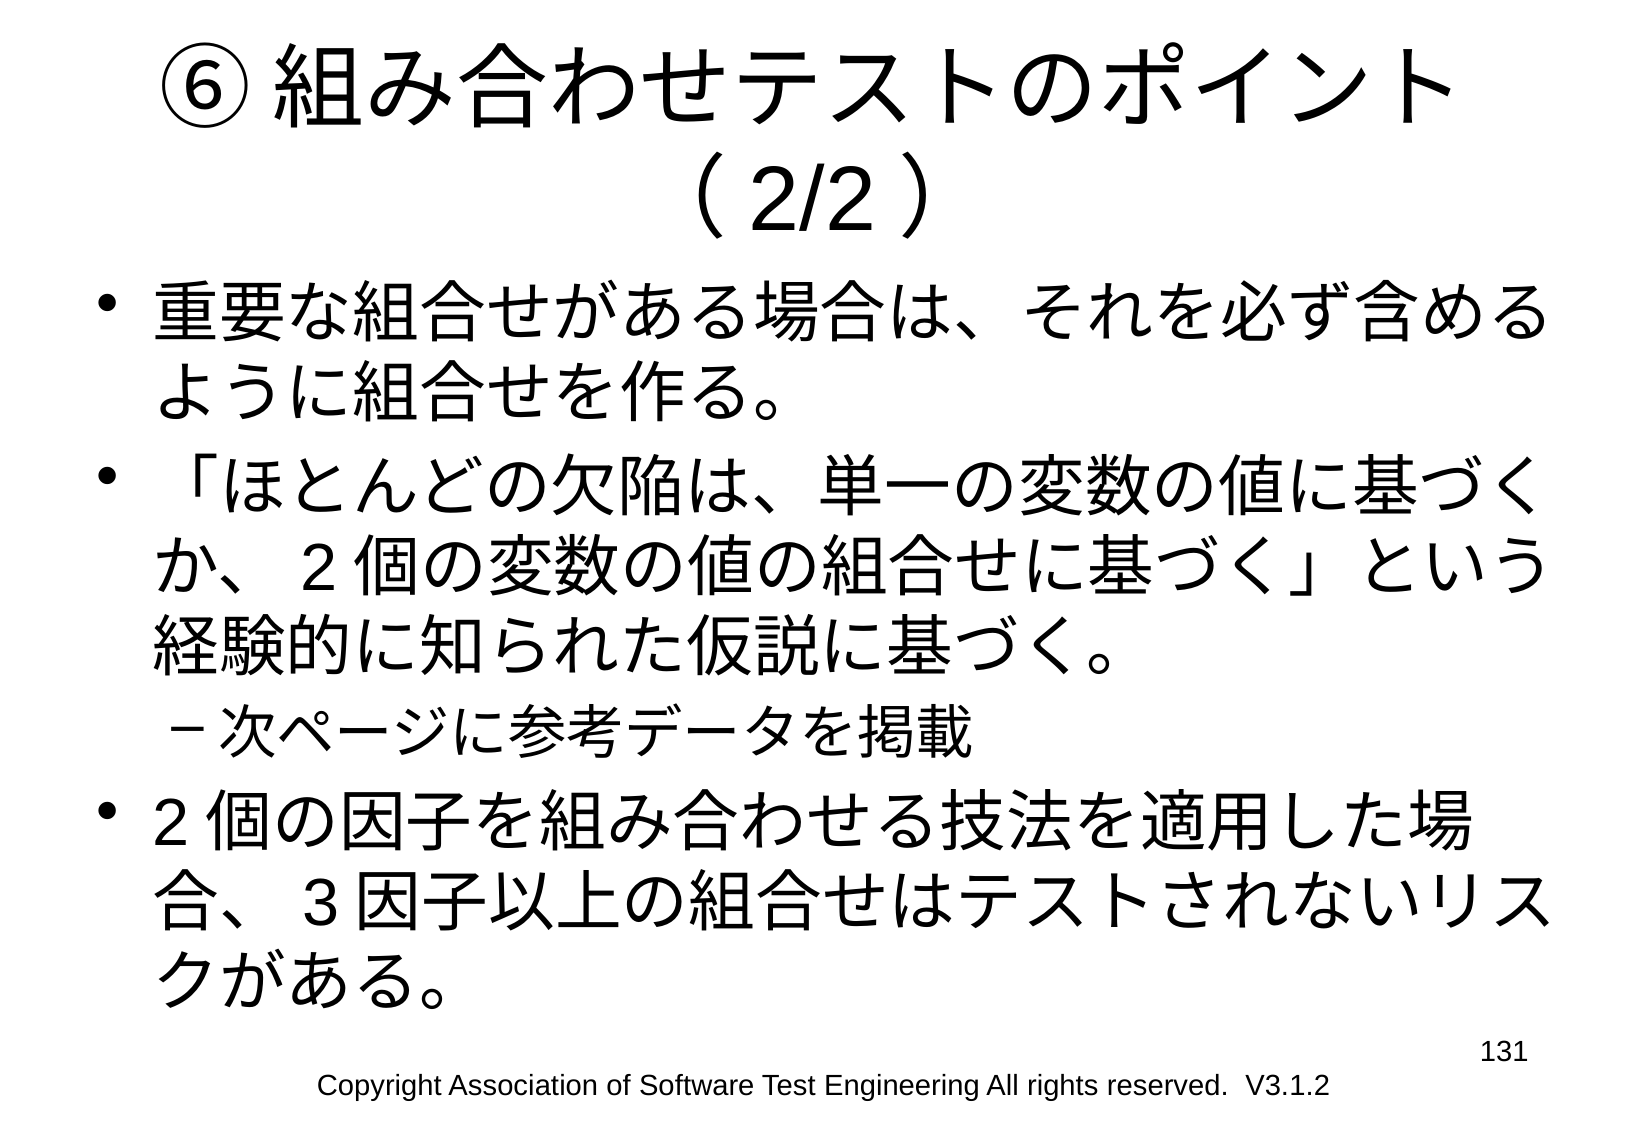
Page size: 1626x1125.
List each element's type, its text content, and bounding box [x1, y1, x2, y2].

title ⑥組み合わせテストのポイント（2/2） [80, 44, 1544, 233]
list 重要な組合せがある場合は、それを必ず含めるように組合せを作る。 「ほとんどの欠陥は、単一の変数の値に基づくか、2個の変数の値の組合せに基づく」という経験的に知られた仮説に基づく。 次ページに参考データを掲載 2個の因子を組み合わせる技法を適用した場合、3因子以上の組合せはテストされないリスクがある。 [80, 262, 1593, 1059]
footer Copyright Association of Software Test Engineering All rights reserved. V3.1.2 [233, 1058, 1416, 1103]
slide_number 131 [1164, 1024, 1544, 1103]
